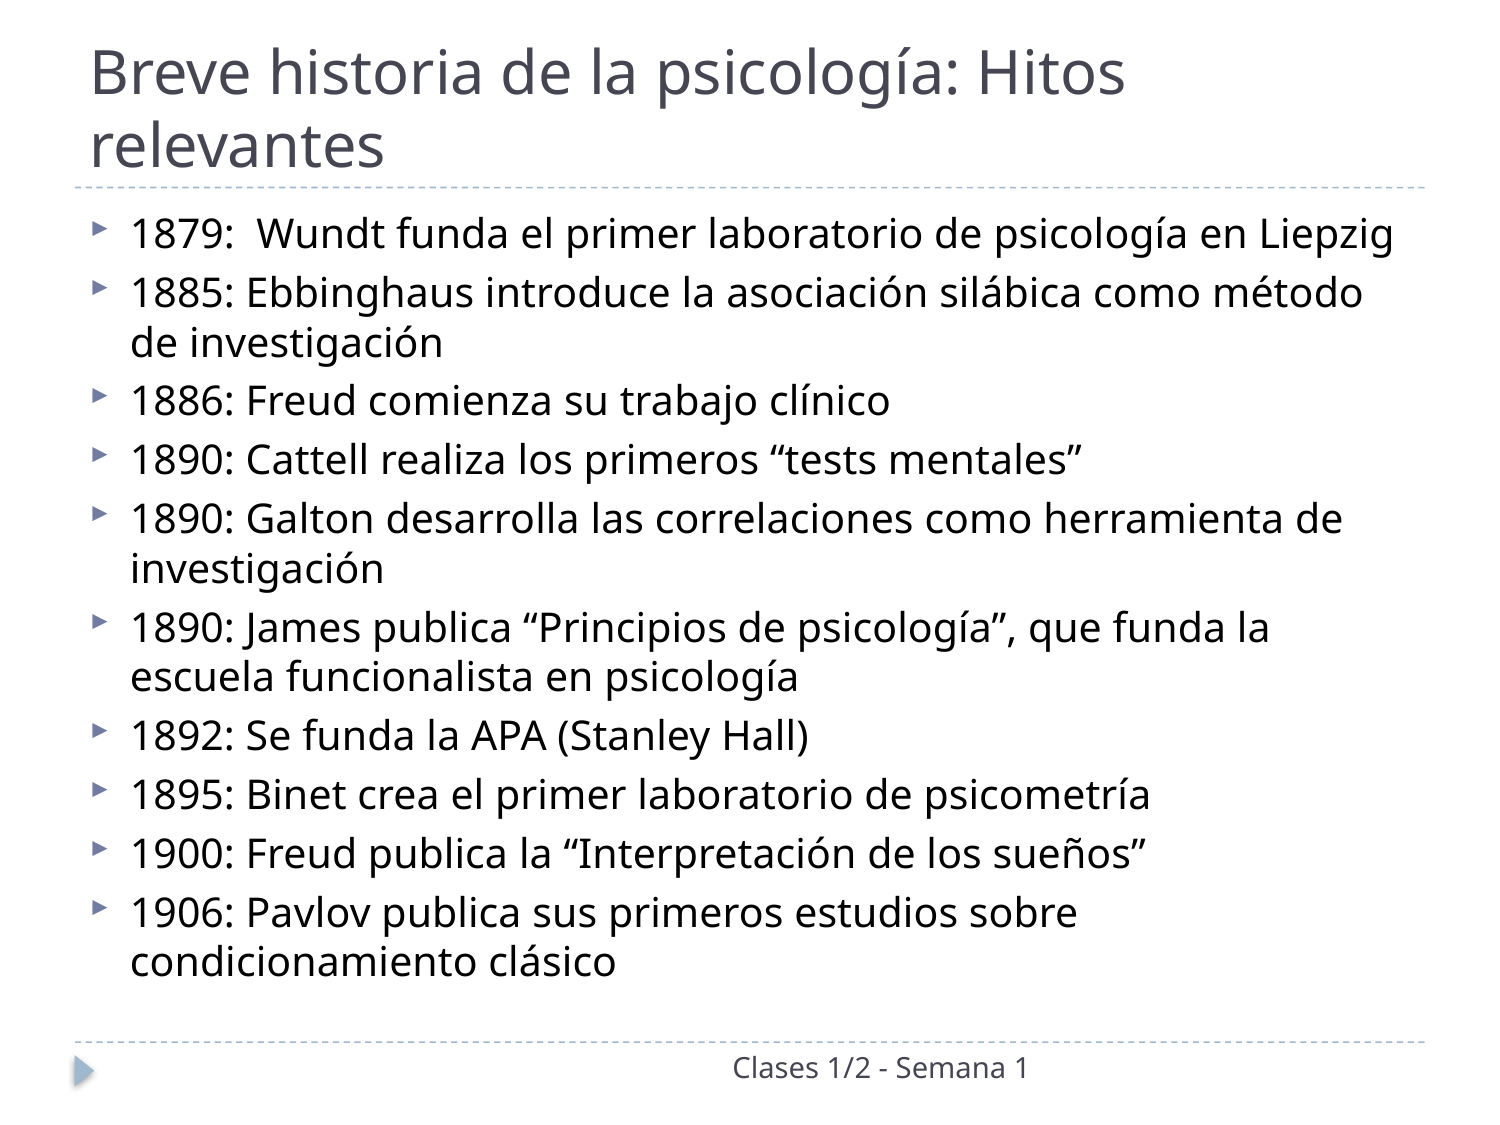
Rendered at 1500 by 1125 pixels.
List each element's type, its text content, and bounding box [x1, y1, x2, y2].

footer Clases 1/2 - Semana 1 [475, 1042, 1046, 1103]
title Breve historia de la psicología: Hitos relevantes [75, 24, 1425, 188]
list 1879: Wundt funda el primer laboratorio de psicología en Liepzig 1885: Ebbinghaus introduce la asociación silábica como método de investigación 1886: Freud comienza su trabajo clínico 1890: Cattell realiza los primeros “tests mentales” 1890: Galton desarrolla las correlaciones como herramienta de investigación 1890: James publica “Principios de psicología”, que funda la escuela funcionalista en psicología 1892: Se funda la APA (Stanley Hall) 1895: Binet crea el primer laboratorio de psicometría 1900: Freud publica la “Interpretación de los sueños” 1906: Pavlov publica sus primeros estudios sobre condicionamiento clásico [75, 200, 1425, 1010]
